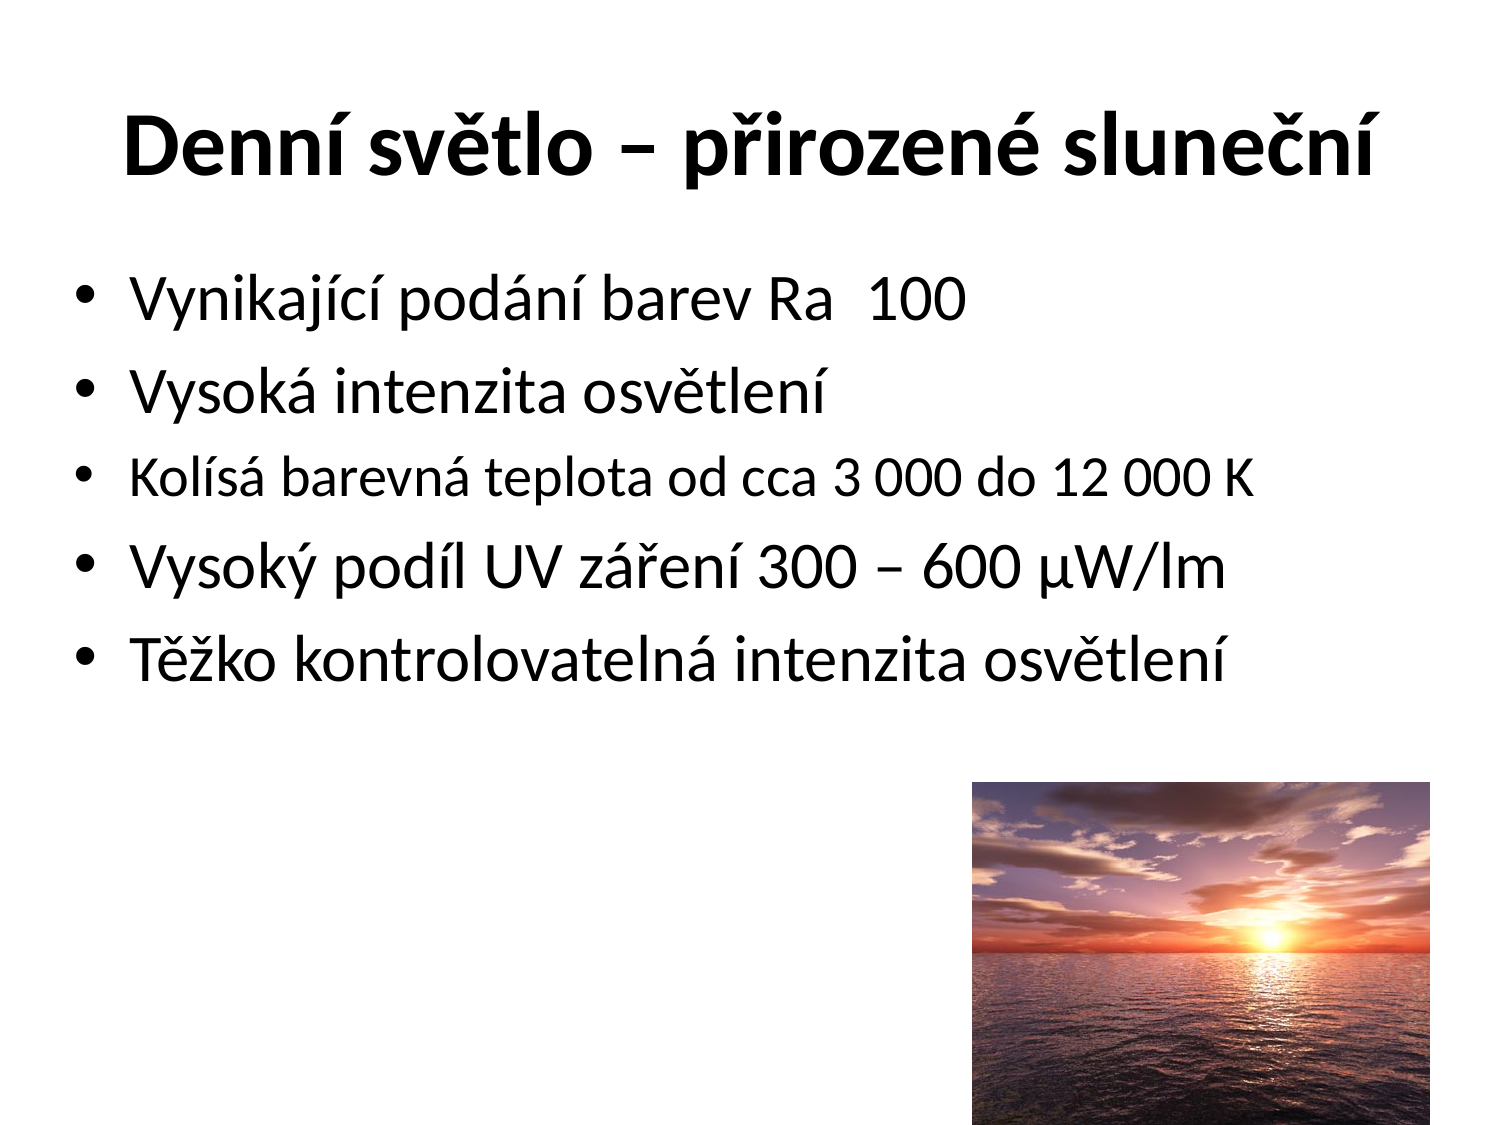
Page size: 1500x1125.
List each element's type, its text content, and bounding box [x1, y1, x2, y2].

picture [972, 781, 1430, 1125]
title Denní světlo – přirozené sluneční [75, 45, 1425, 233]
list Vynikající podání barev Ra 100 Vysoká intenzita osvětlení Kolísá barevná teplota od cca 3 000 do 12 000 K Vysoký podíl UV záření 300 – 600 µW/lm Těžko kontrolovatelná intenzita osvětlení [58, 246, 1409, 989]
